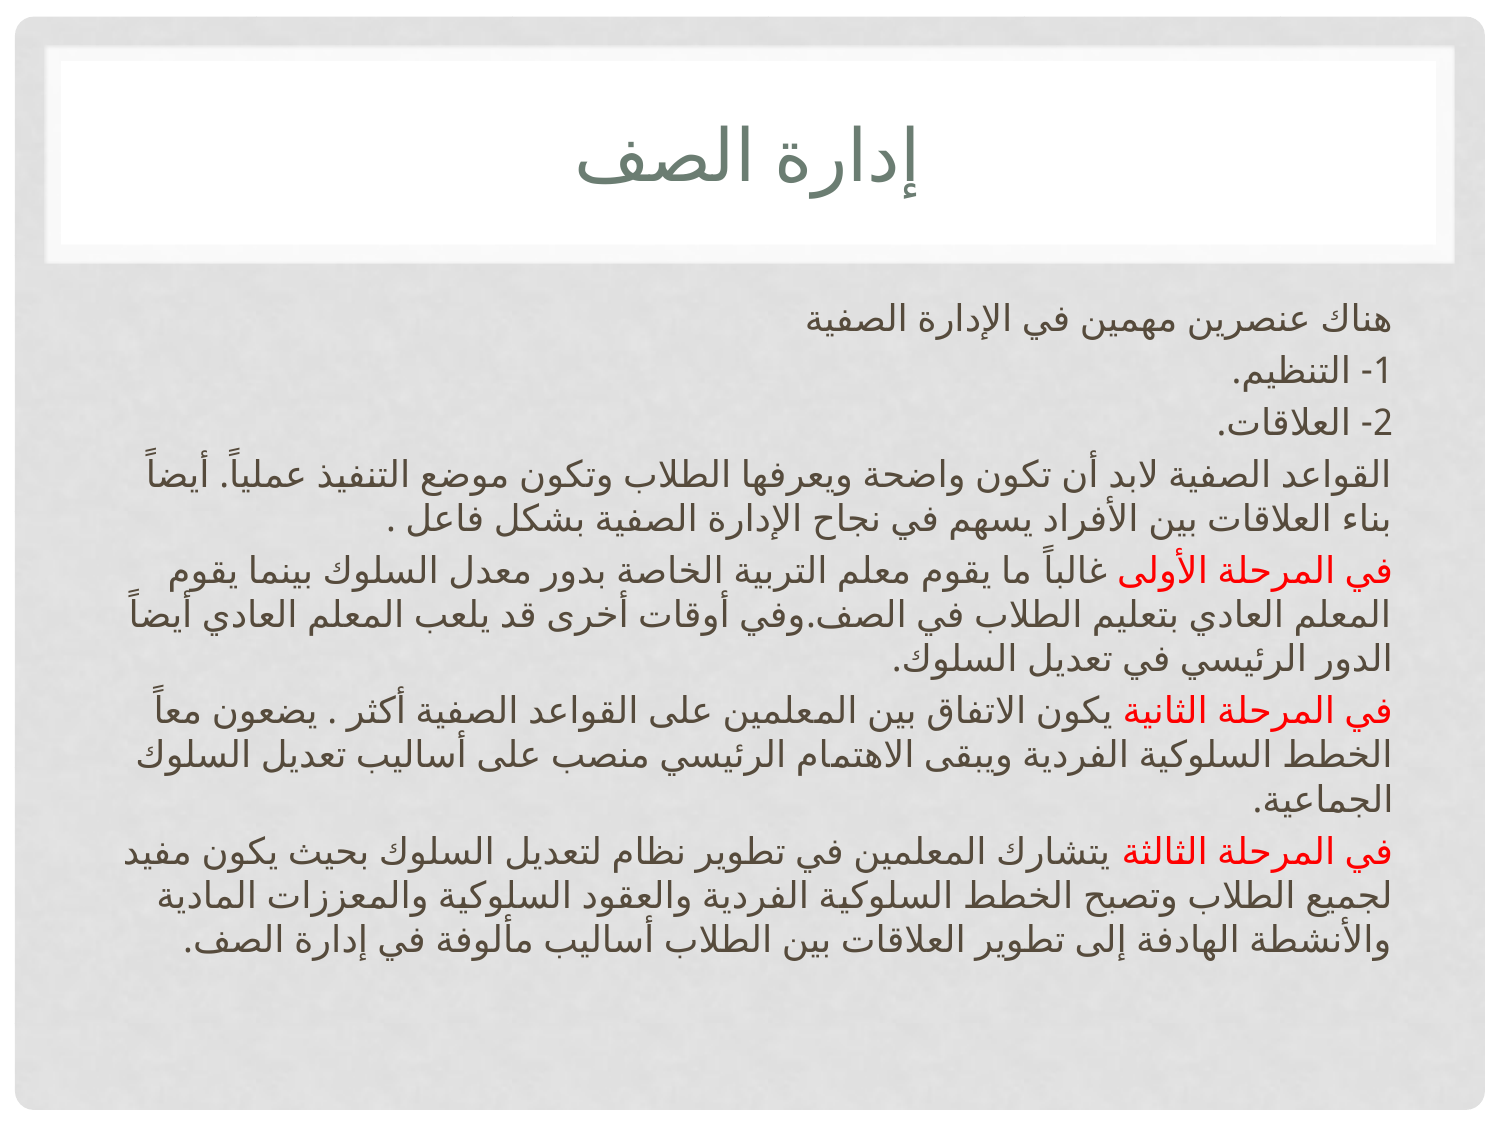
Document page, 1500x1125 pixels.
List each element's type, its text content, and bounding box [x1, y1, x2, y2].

list هناك عنصرين مهمين في الإدارة الصفية 1- التنظيم. 2- العلاقات. القواعد الصفية لابد أن تكون واضحة ويعرفها الطلاب وتكون موضع التنفيذ عملياً. أيضاً بناء العلاقات بين الأفراد يسهم في نجاح الإدارة الصفية بشكل فاعل . في المرحلة الأولى غالباً ما يقوم معلم التربية الخاصة بدور معدل السلوك بينما يقوم المعلم العادي بتعليم الطلاب في الصف.وفي أوقات أخرى قد يلعب المعلم العادي أيضاً الدور الرئيسي في تعديل السلوك. في المرحلة الثانية يكون الاتفاق بين المعلمين على القواعد الصفية أكثر . يضعون معاً الخطط السلوكية الفردية ويبقى الاهتمام الرئيسي منصب على أساليب تعديل السلوك الجماعية. في المرحلة الثالثة يتشارك المعلمين في تطوير نظام لتعديل السلوك بحيث يكون مفيد لجميع الطلاب وتصبح الخطط السلوكية الفردية والعقود السلوكية والمعززات المادية والأنشطة الهادفة إلى تطوير العلاقات بين الطلاب أساليب مألوفة في إدارة الصف. [75, 287, 1425, 1005]
title إدارة الصف [69, 66, 1425, 238]
